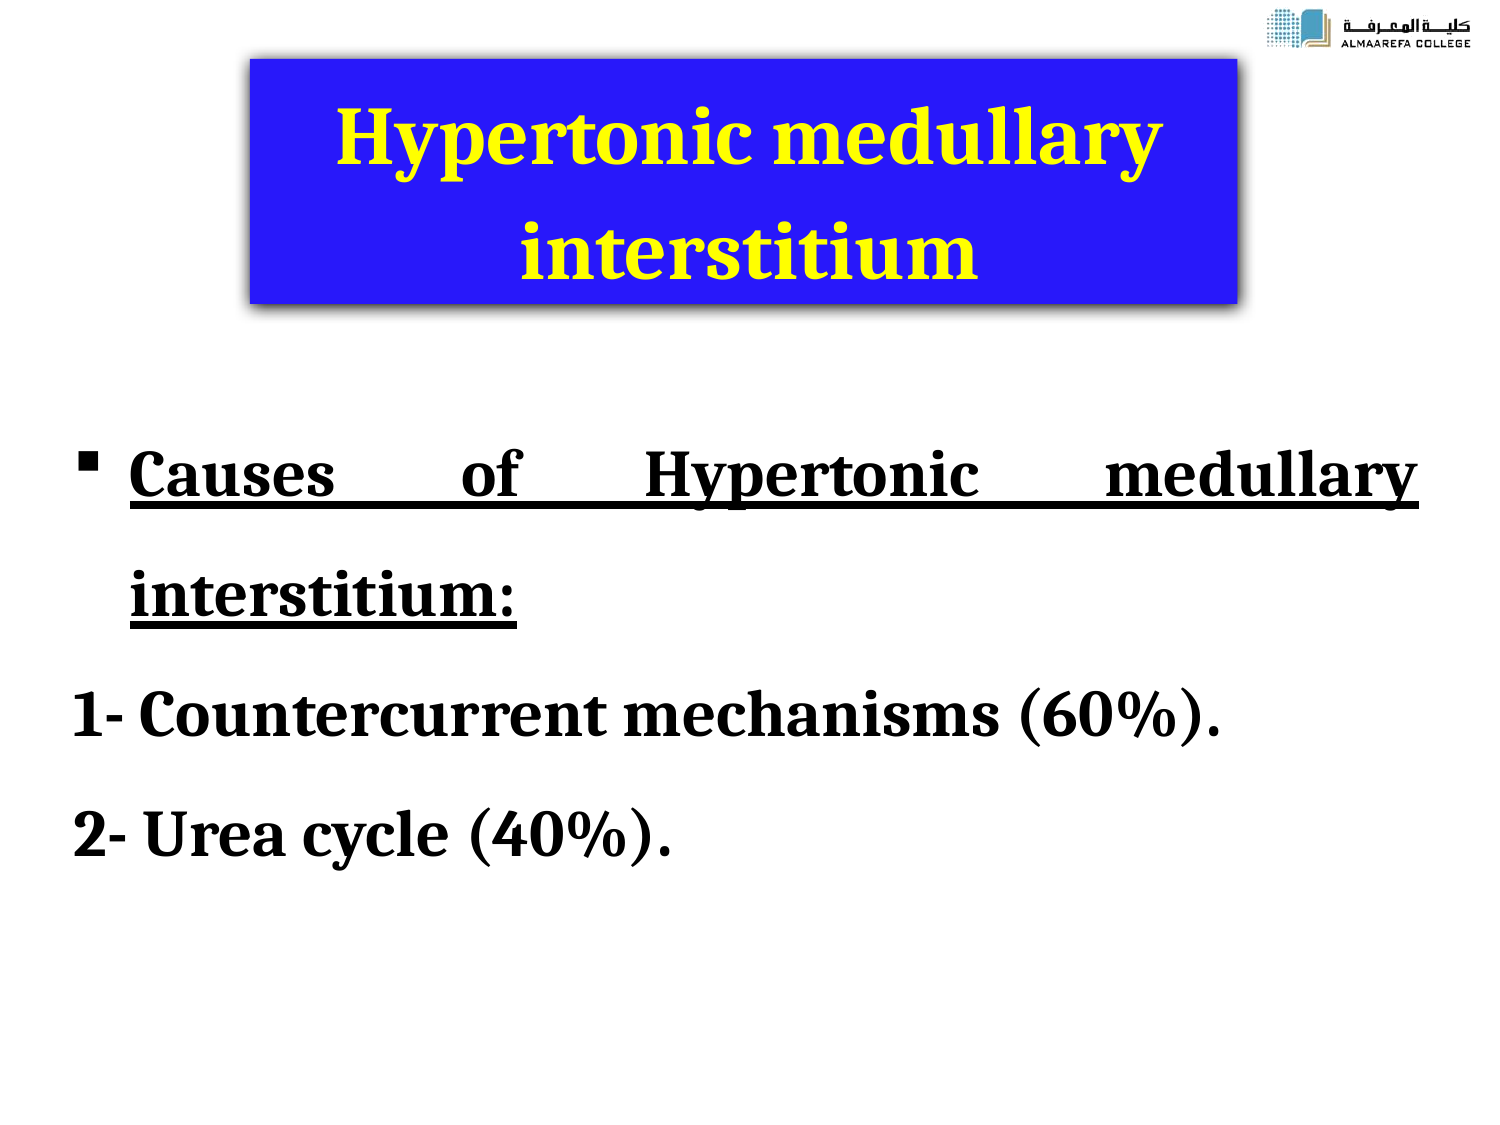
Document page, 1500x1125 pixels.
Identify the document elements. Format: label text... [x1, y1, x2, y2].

title Hypertonic medullary interstitium [249, 58, 1238, 304]
picture [1262, 0, 1475, 65]
text_box Causes of Hypertonic medullary interstitium: 1- Countercurrent mechanisms (60%). 2- Urea cycle (40%). [59, 312, 1434, 907]
